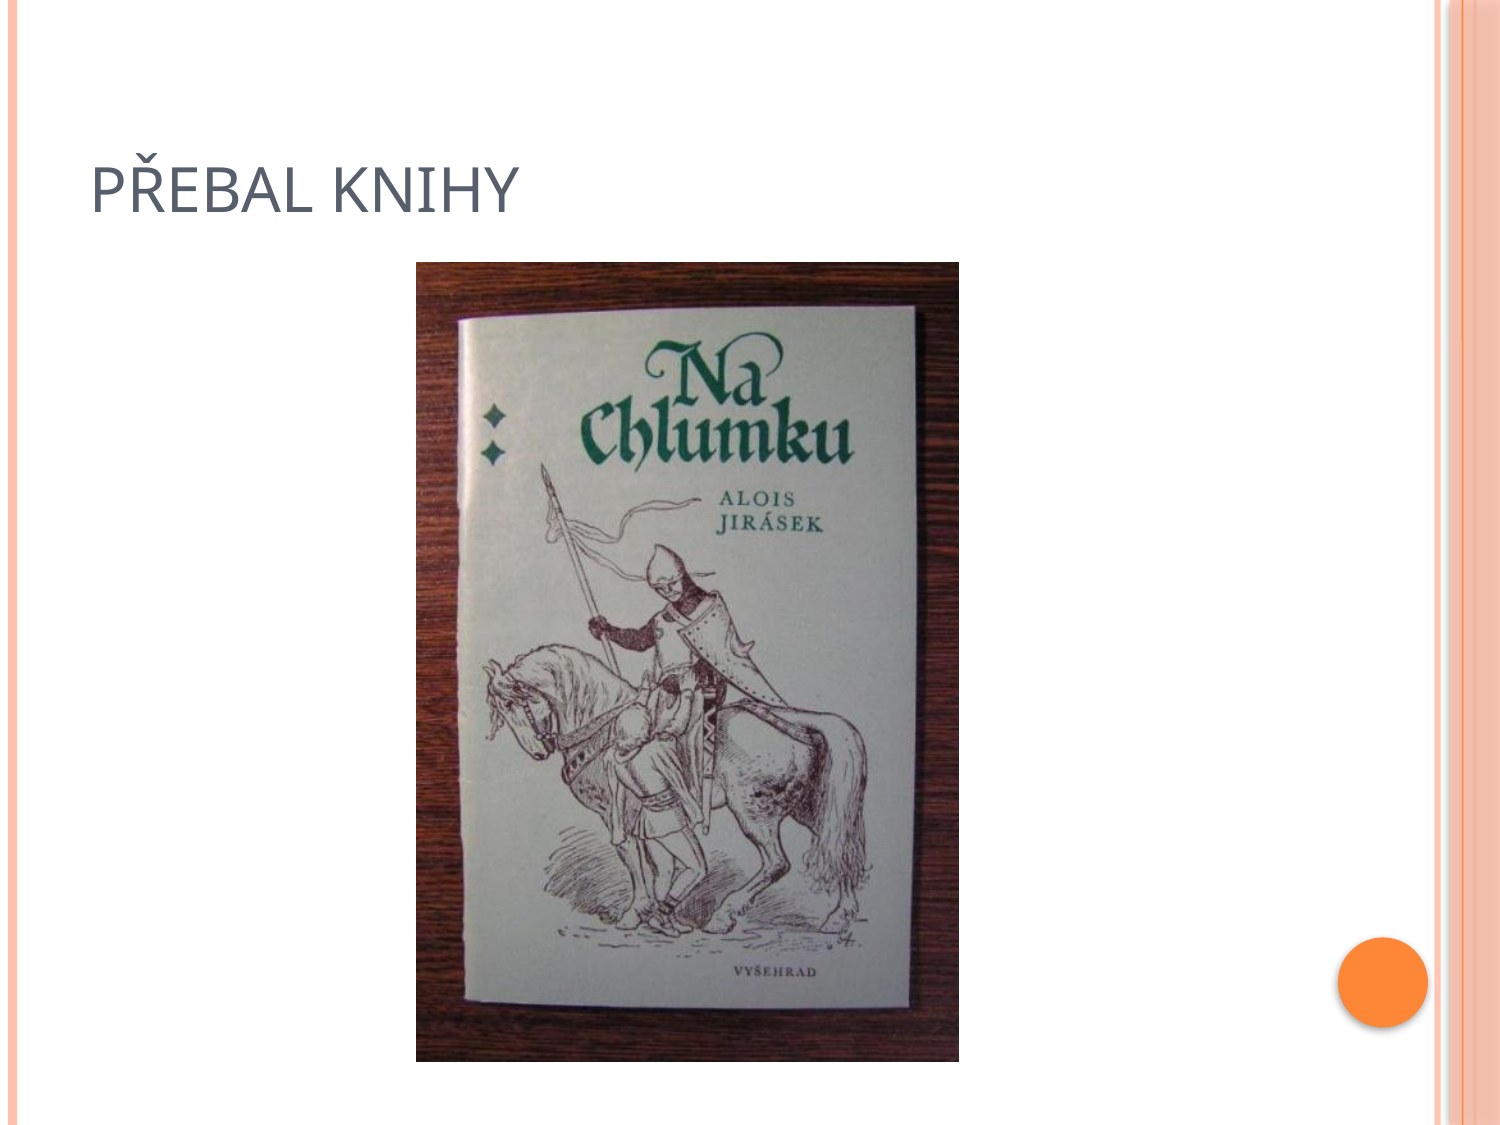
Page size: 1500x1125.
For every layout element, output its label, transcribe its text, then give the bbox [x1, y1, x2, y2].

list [415, 261, 960, 1063]
title Přebal knihy [75, 45, 1300, 233]
